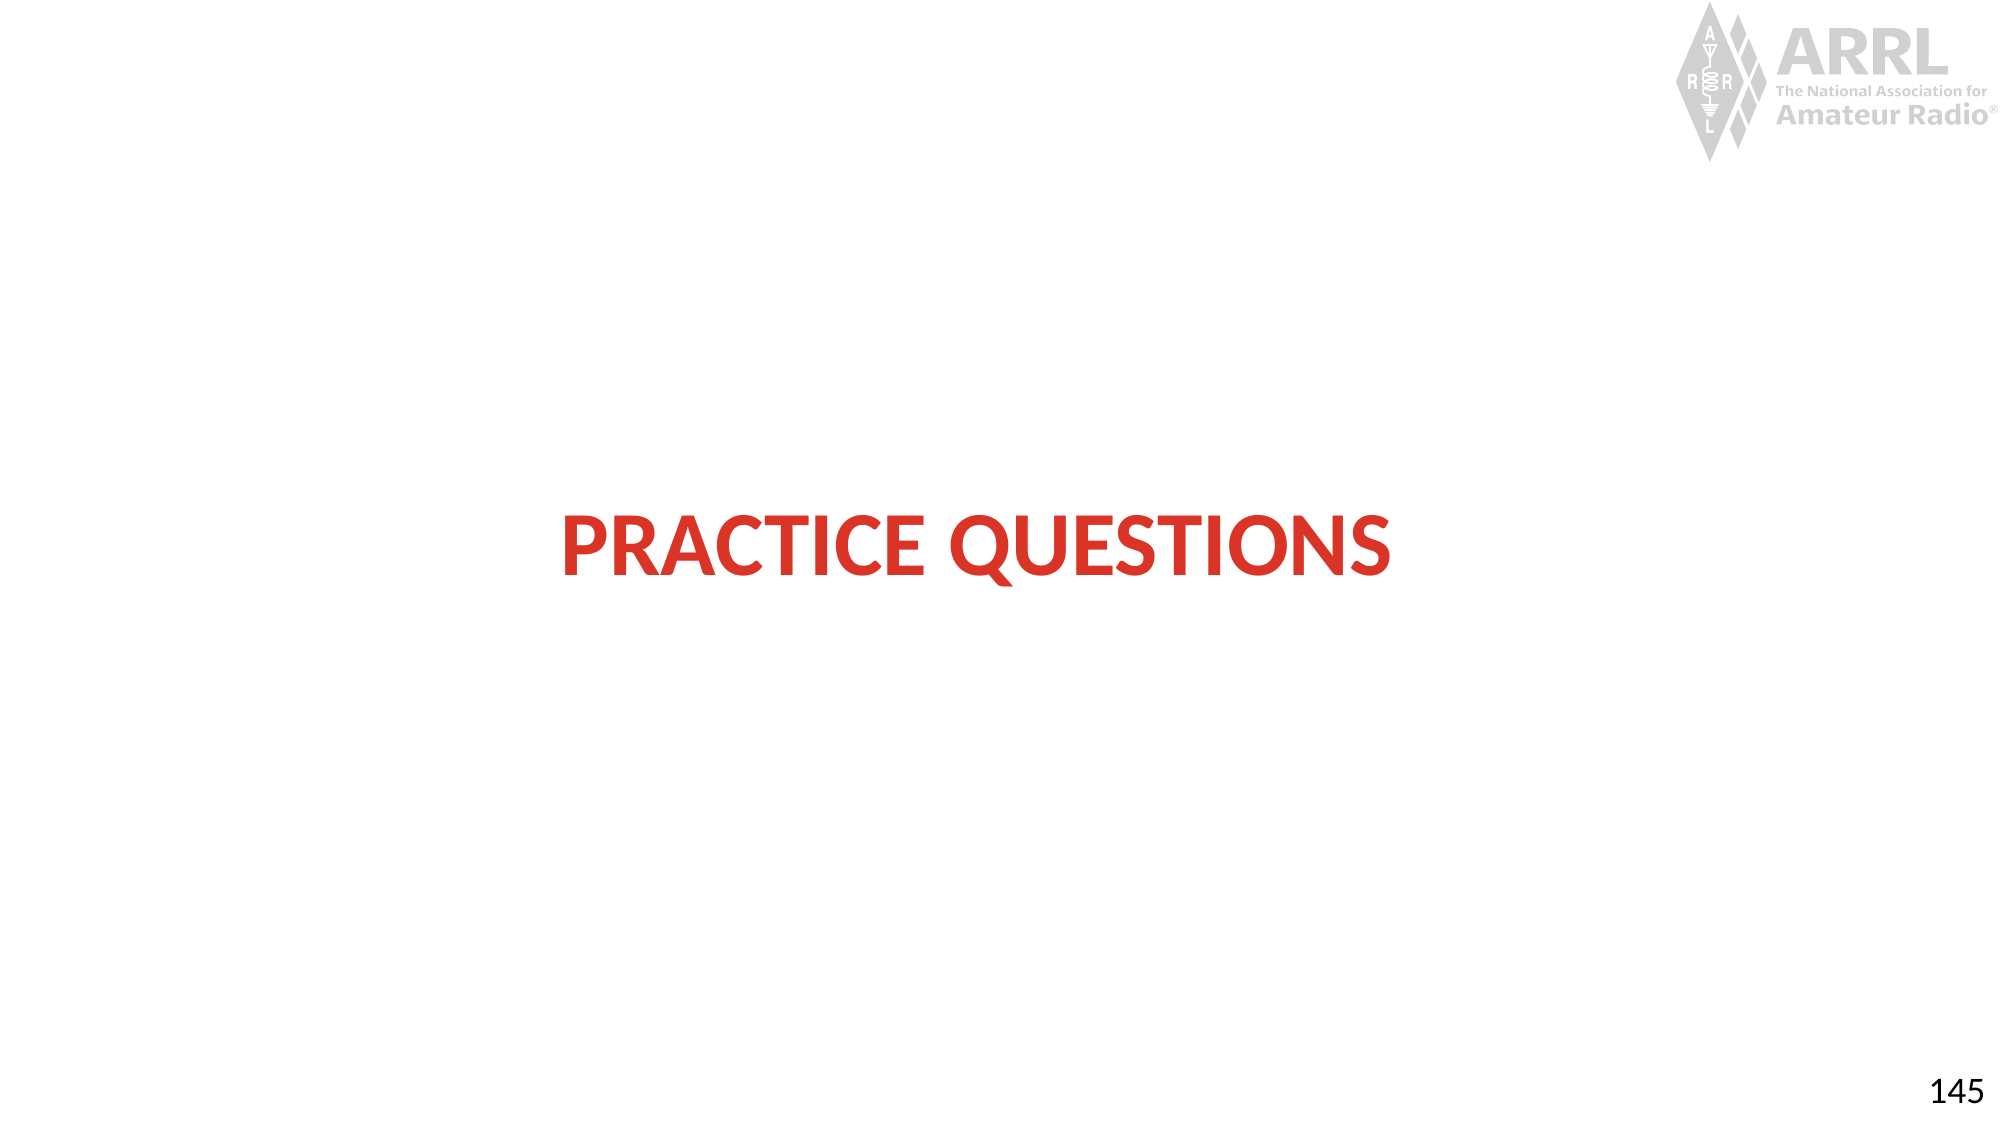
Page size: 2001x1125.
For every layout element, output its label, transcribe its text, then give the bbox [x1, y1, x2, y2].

picture [1674, 0, 2000, 164]
title PRACTICE QUESTIONS [114, 437, 1840, 655]
